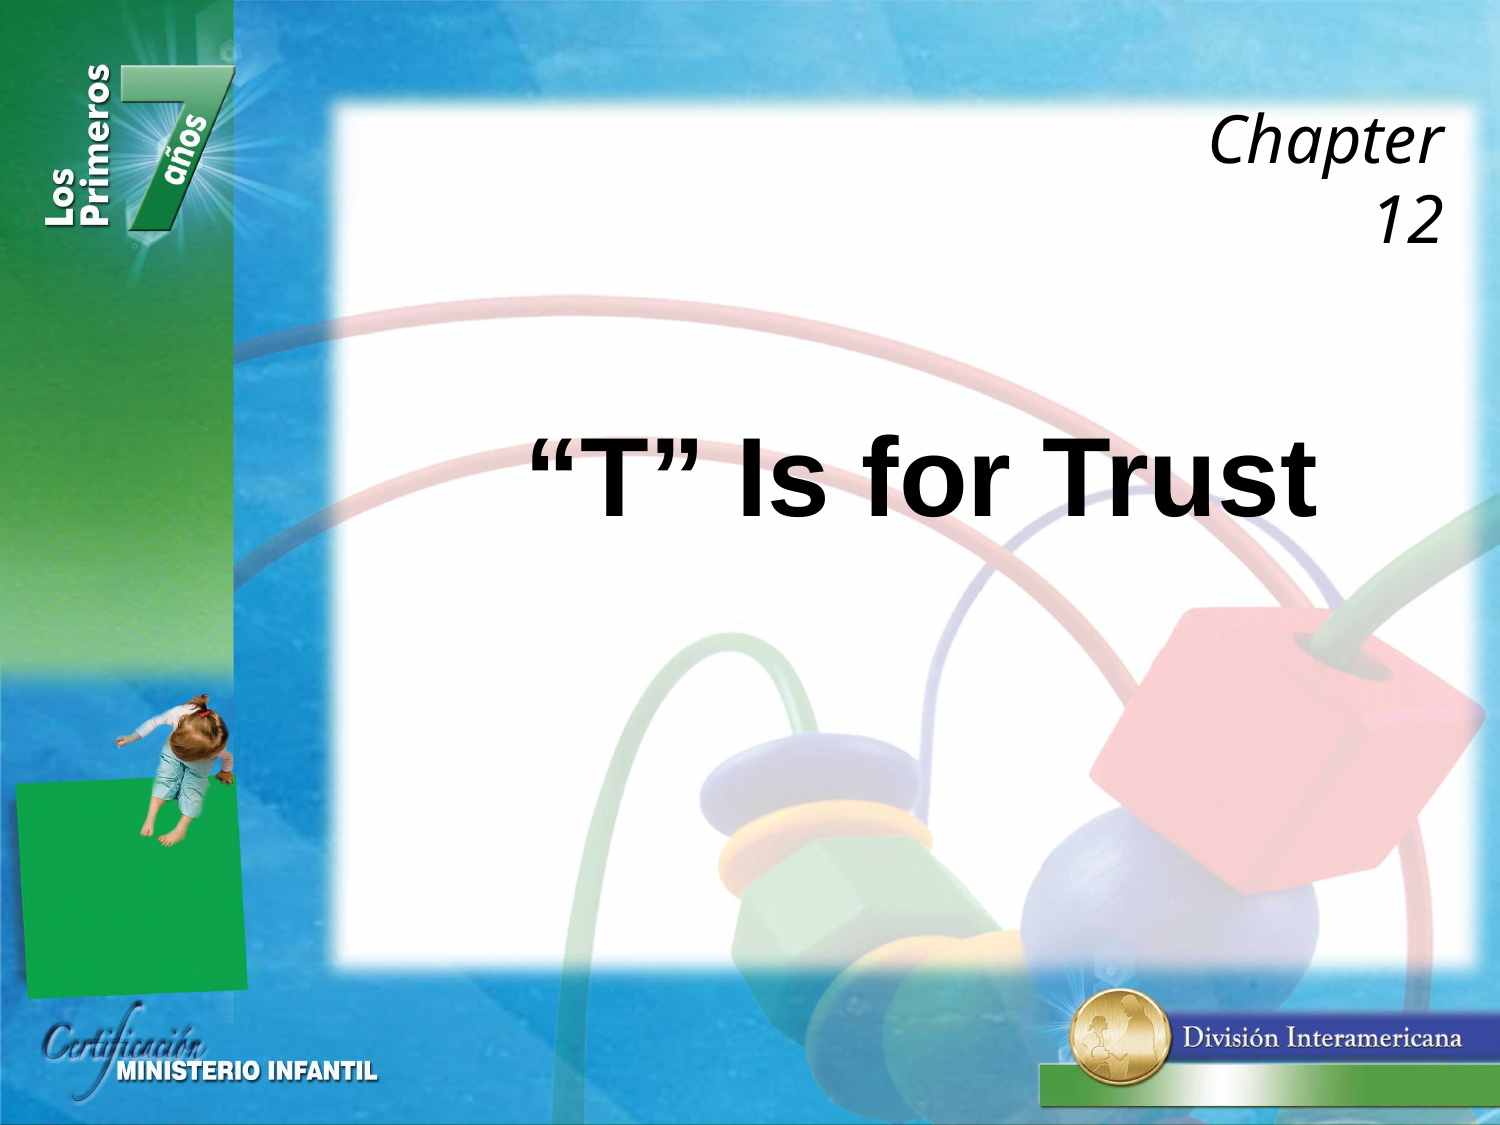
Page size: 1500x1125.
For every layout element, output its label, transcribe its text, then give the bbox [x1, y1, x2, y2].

picture [16, 1120, 43, 1125]
text_box Chapter 12 [1104, 89, 1459, 265]
picture [0, 0, 1500, 1125]
text_box “T” Is for Trust [395, 397, 1447, 547]
